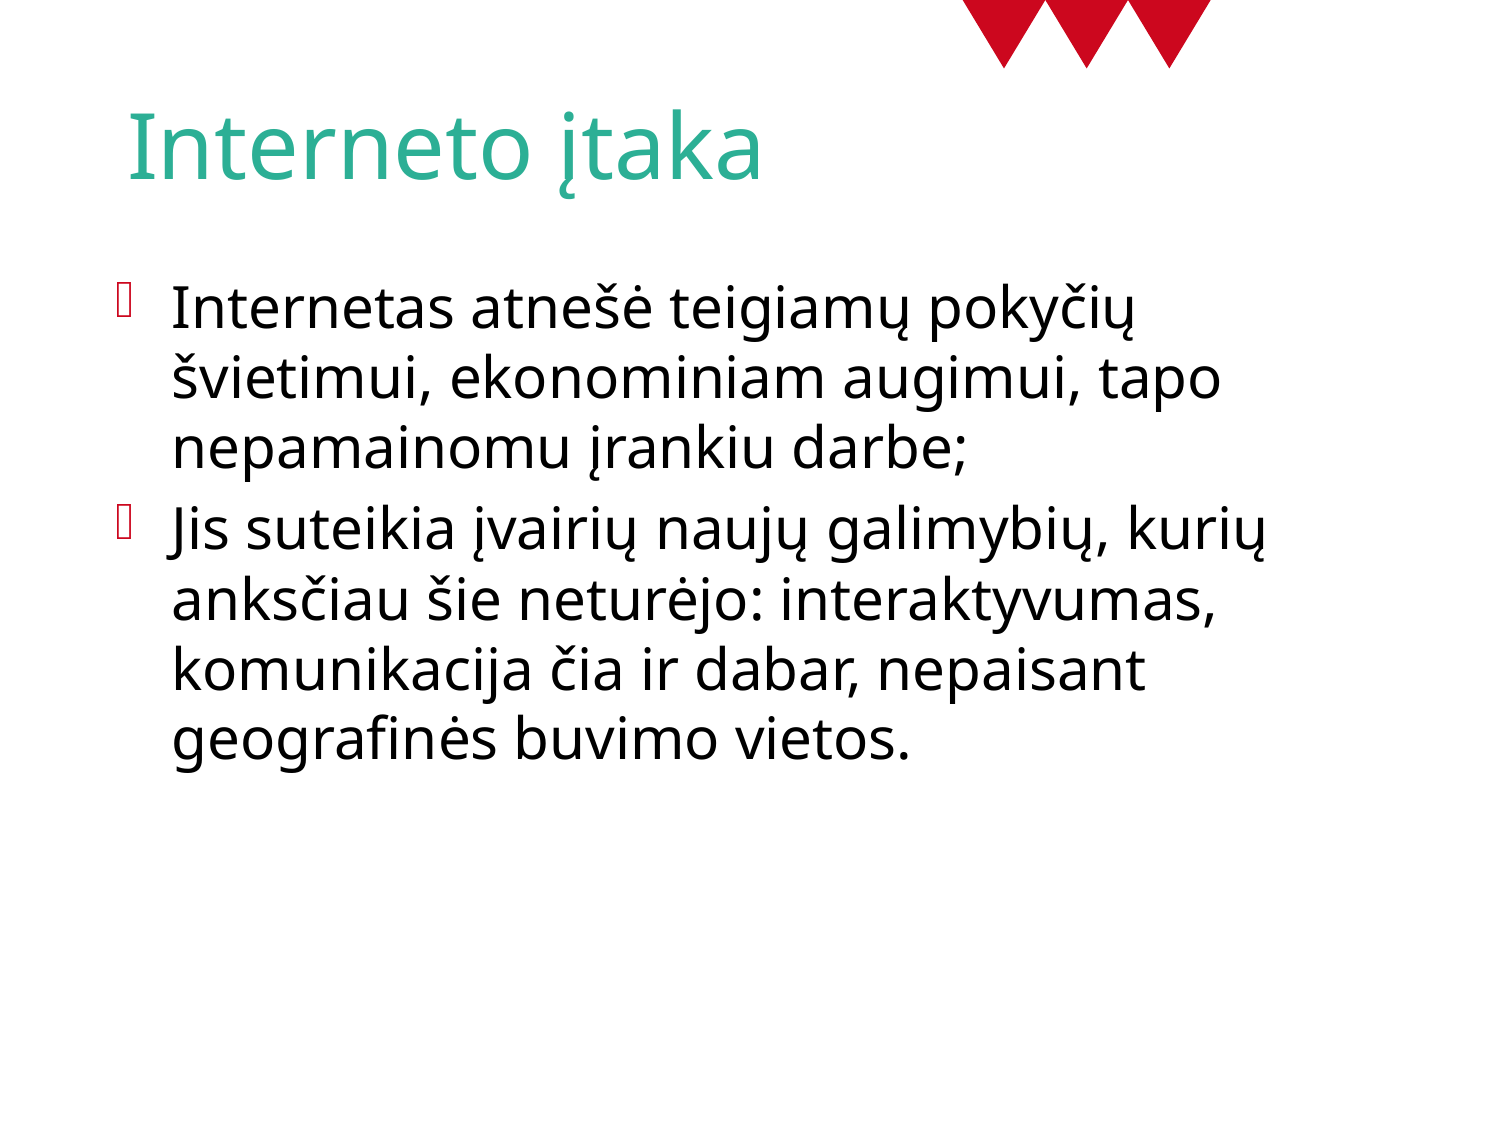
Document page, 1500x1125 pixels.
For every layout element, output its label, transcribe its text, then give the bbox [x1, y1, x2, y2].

title Interneto įtaka [112, 66, 1388, 220]
list Internetas atnešė teigiamų pokyčių švietimui, ekonominiam augimui, tapo nepamainomu įrankiu darbe; Jis suteikia įvairių naujų galimybių, kurių anksčiau šie neturėjo: interaktyvumas, komunikacija čia ir dabar, nepaisant geografinės buvimo vietos. [100, 262, 1400, 1012]
